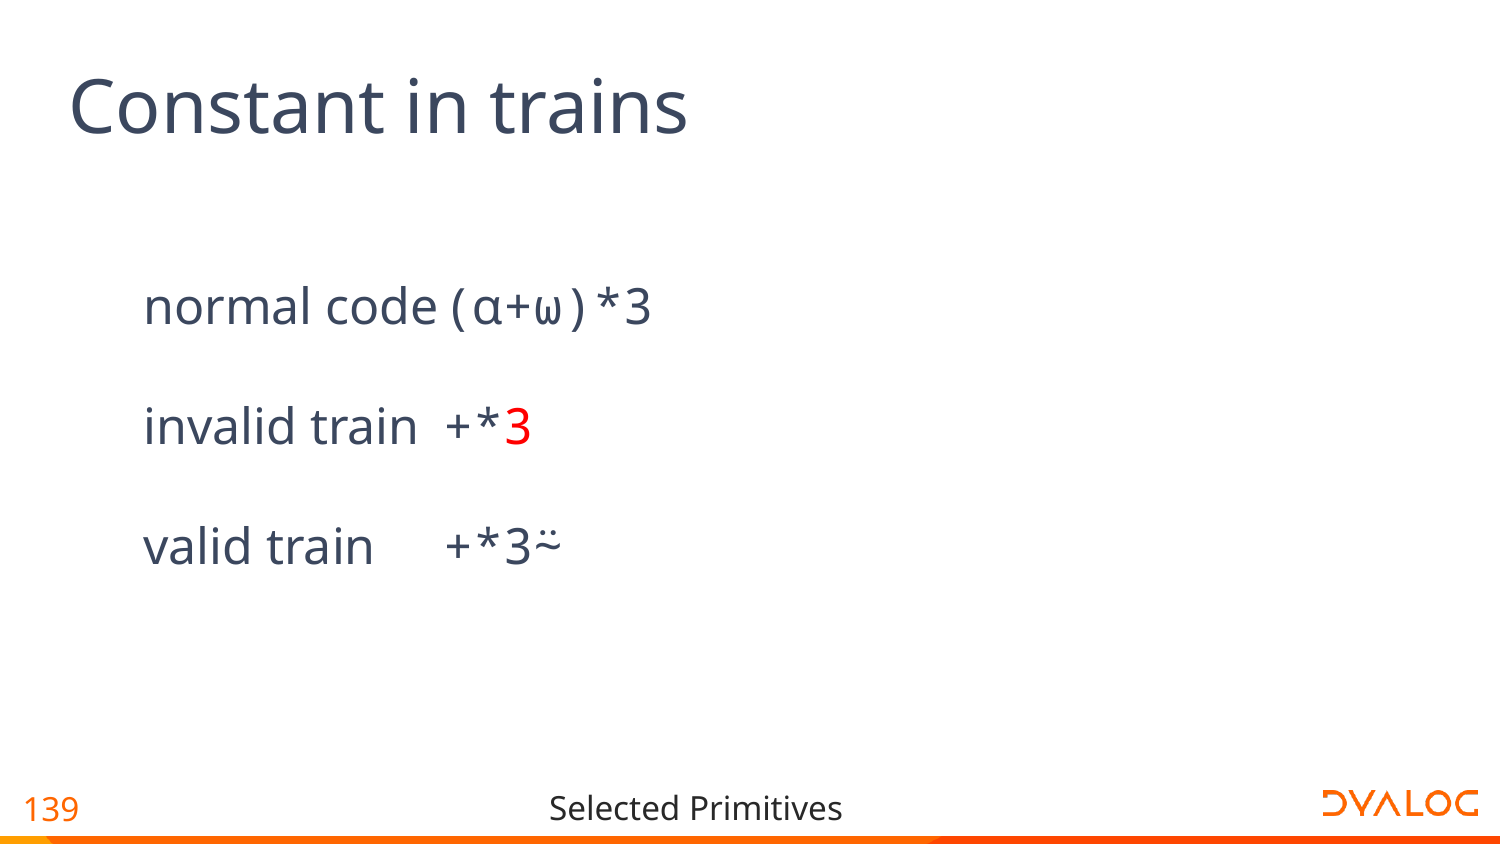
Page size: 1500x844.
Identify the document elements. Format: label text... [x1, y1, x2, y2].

list normal code (⍺+⍵)*3 invalid train +*3 valid train +*3⍨ [53, 207, 1453, 740]
picture [1323, 790, 1478, 816]
picture [0, 836, 1500, 844]
title Constant in trains [53, 43, 1453, 157]
